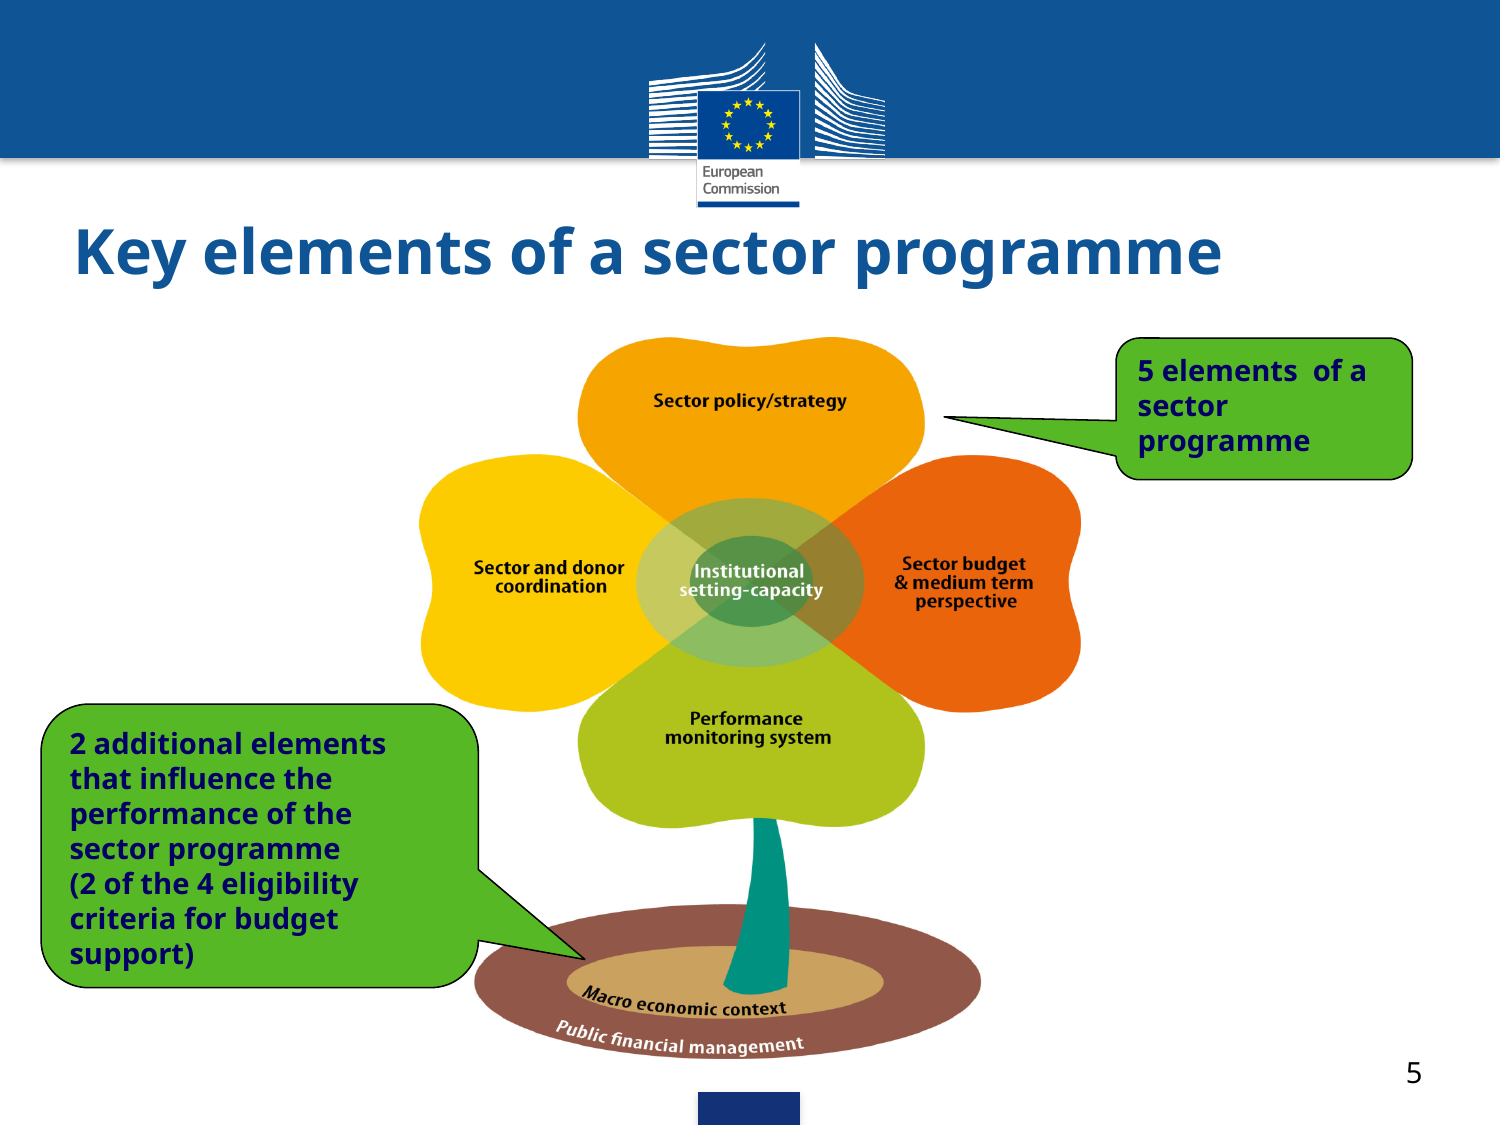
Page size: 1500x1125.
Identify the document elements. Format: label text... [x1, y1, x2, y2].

text_box 5 [1374, 1023, 1438, 1102]
text_box 5 elements of a sector programme [1087, 352, 1413, 480]
text_box 2 additional elements that influence the performance of the sector programme (2 of the 4 eligibility criteria for budget support) [41, 704, 413, 988]
title Key elements of a sector programme [0, 148, 1459, 352]
picture [419, 337, 1082, 1059]
picture [649, 42, 885, 148]
